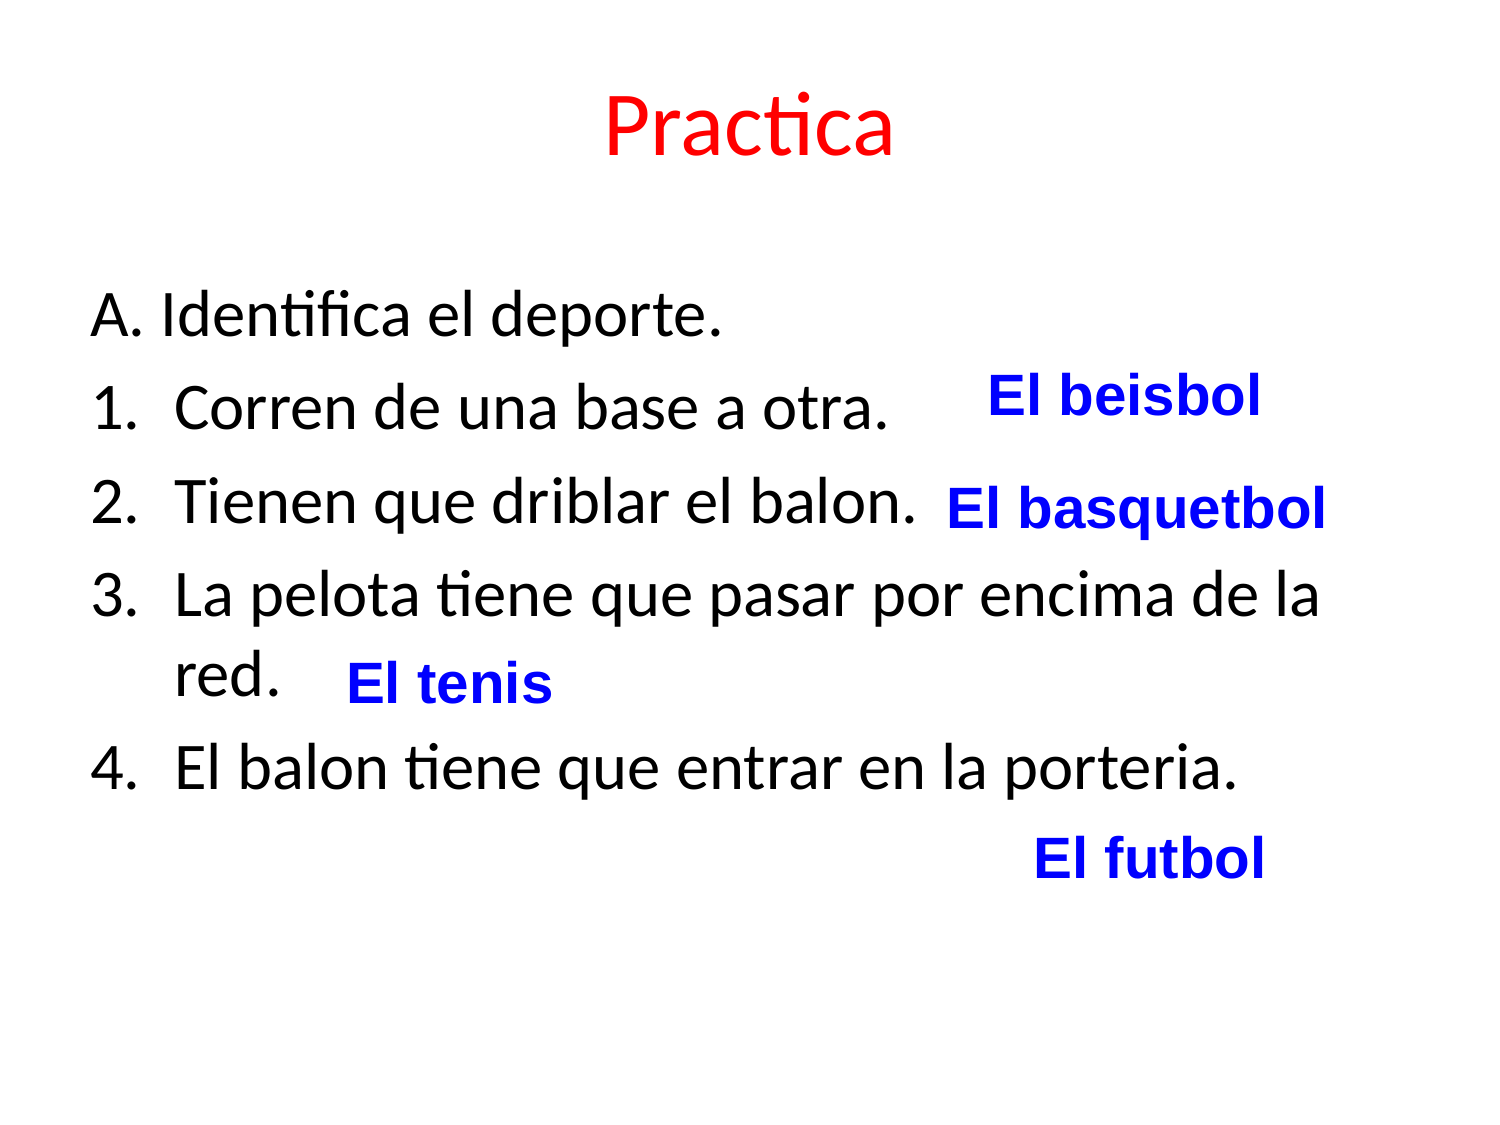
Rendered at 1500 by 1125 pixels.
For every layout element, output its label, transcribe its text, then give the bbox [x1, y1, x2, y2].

list A. Identifica el deporte. Corren de una base a otra. Tienen que driblar el balon. La pelota tiene que pasar por encima de la red. El balon tiene que entrar en la porteria. [75, 262, 1425, 1005]
title Practica [75, 24, 1425, 213]
text_box El tenis [237, 637, 663, 738]
text_box El beisbol [912, 350, 1338, 450]
text_box El futbol [937, 812, 1363, 913]
text_box El basquetbol [924, 462, 1350, 563]
